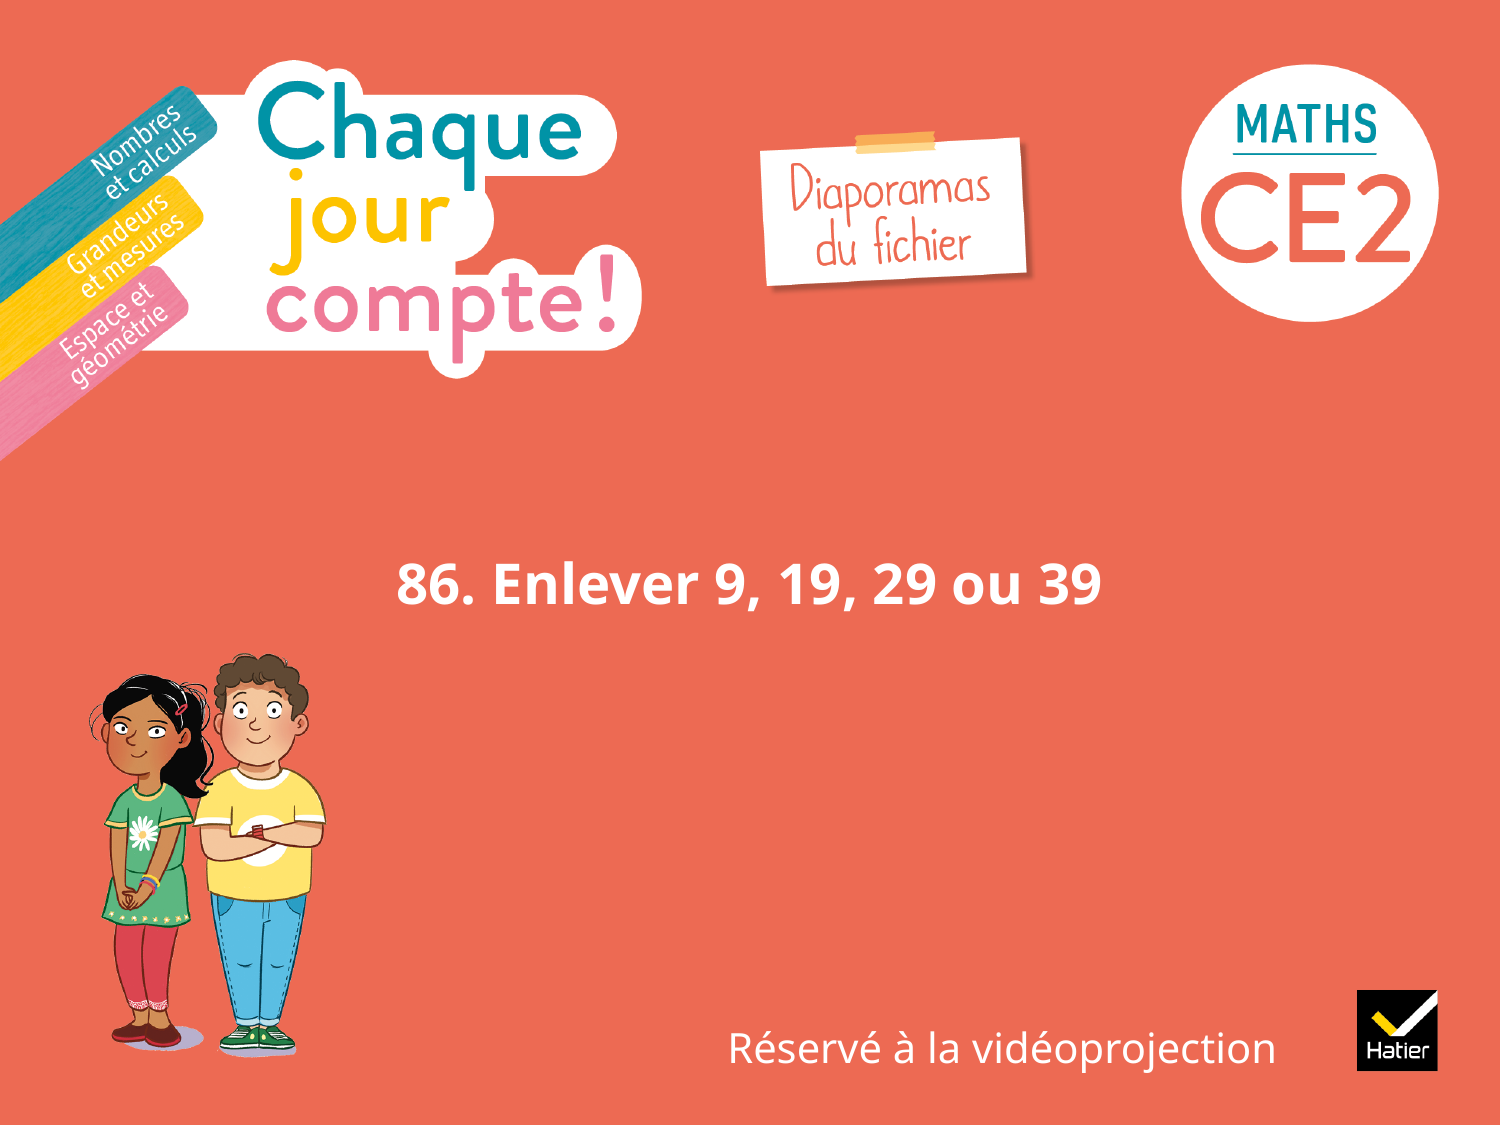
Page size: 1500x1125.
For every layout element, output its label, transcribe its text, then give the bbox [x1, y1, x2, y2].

picture [0, 0, 1500, 1125]
title 86. Enlever 9, 19, 29 ou 39 [105, 498, 1395, 627]
